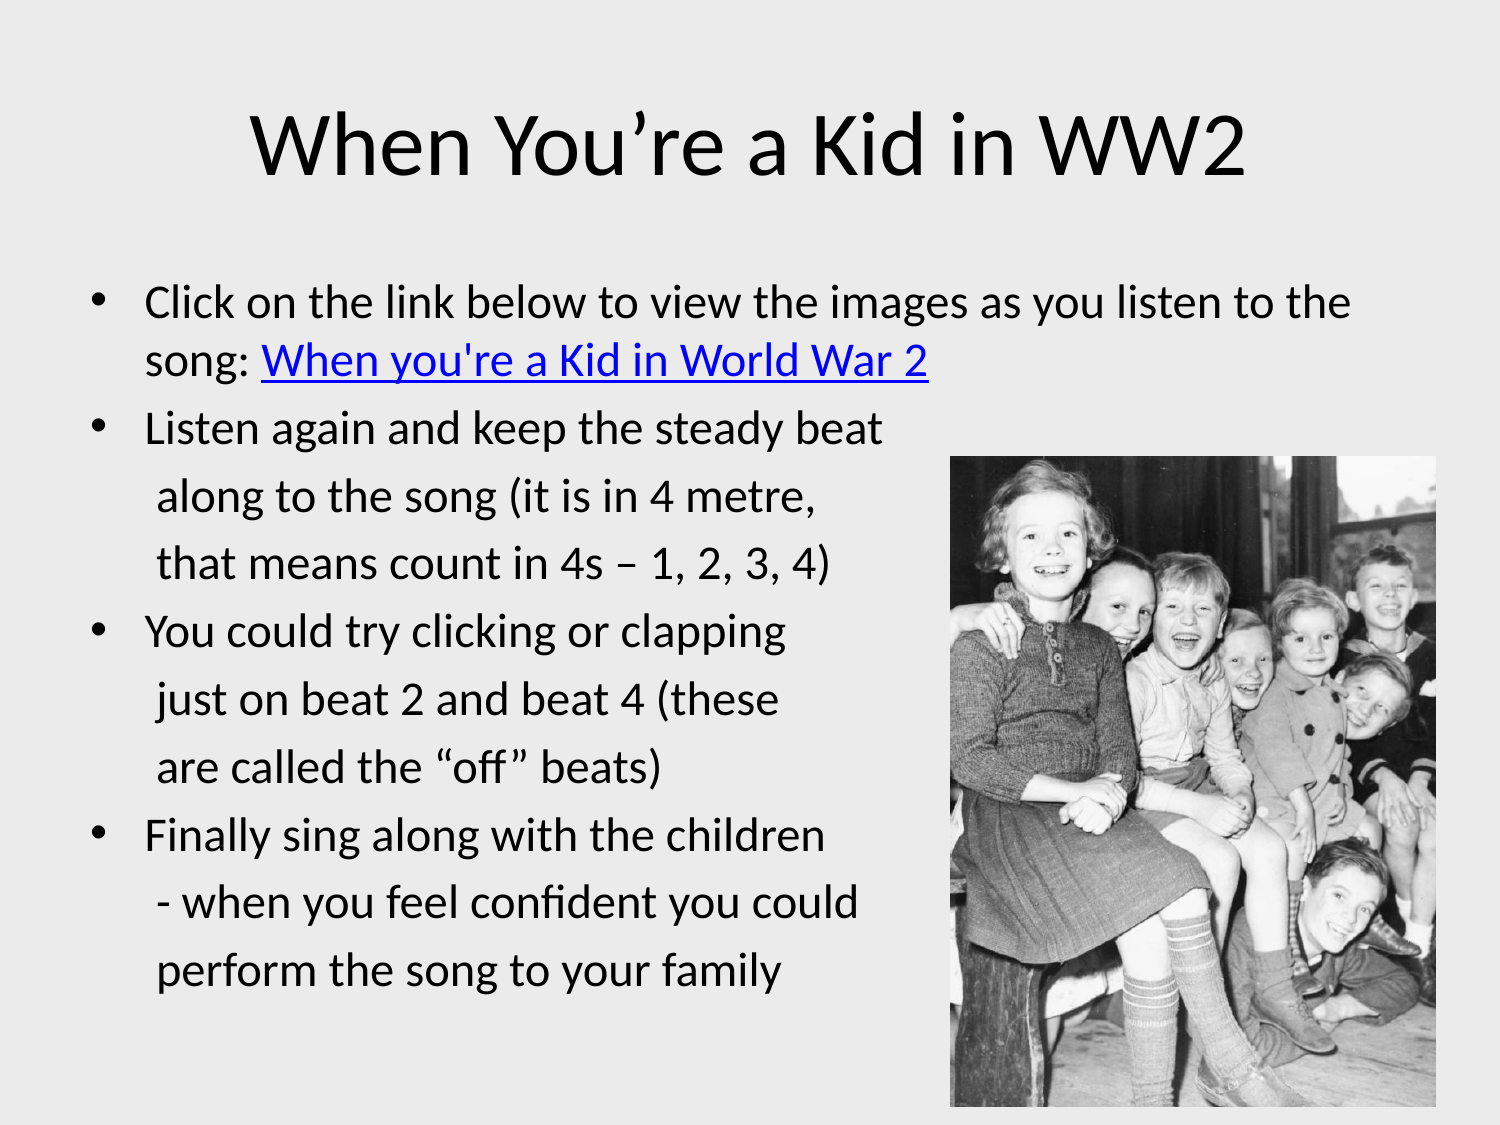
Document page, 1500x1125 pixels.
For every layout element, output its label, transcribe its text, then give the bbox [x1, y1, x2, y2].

list Click on the link below to view the images as you listen to the song: When you're a Kid in World War 2 Listen again and keep the steady beat along to the song (it is in 4 metre, that means count in 4s – 1, 2, 3, 4) You could try clicking or clapping just on beat 2 and beat 4 (these are called the “off” beats) Finally sing along with the children - when you feel confident you could perform the song to your family [75, 262, 1425, 1005]
picture [950, 455, 1436, 1107]
title When You’re a Kid in WW2 [75, 45, 1425, 233]
